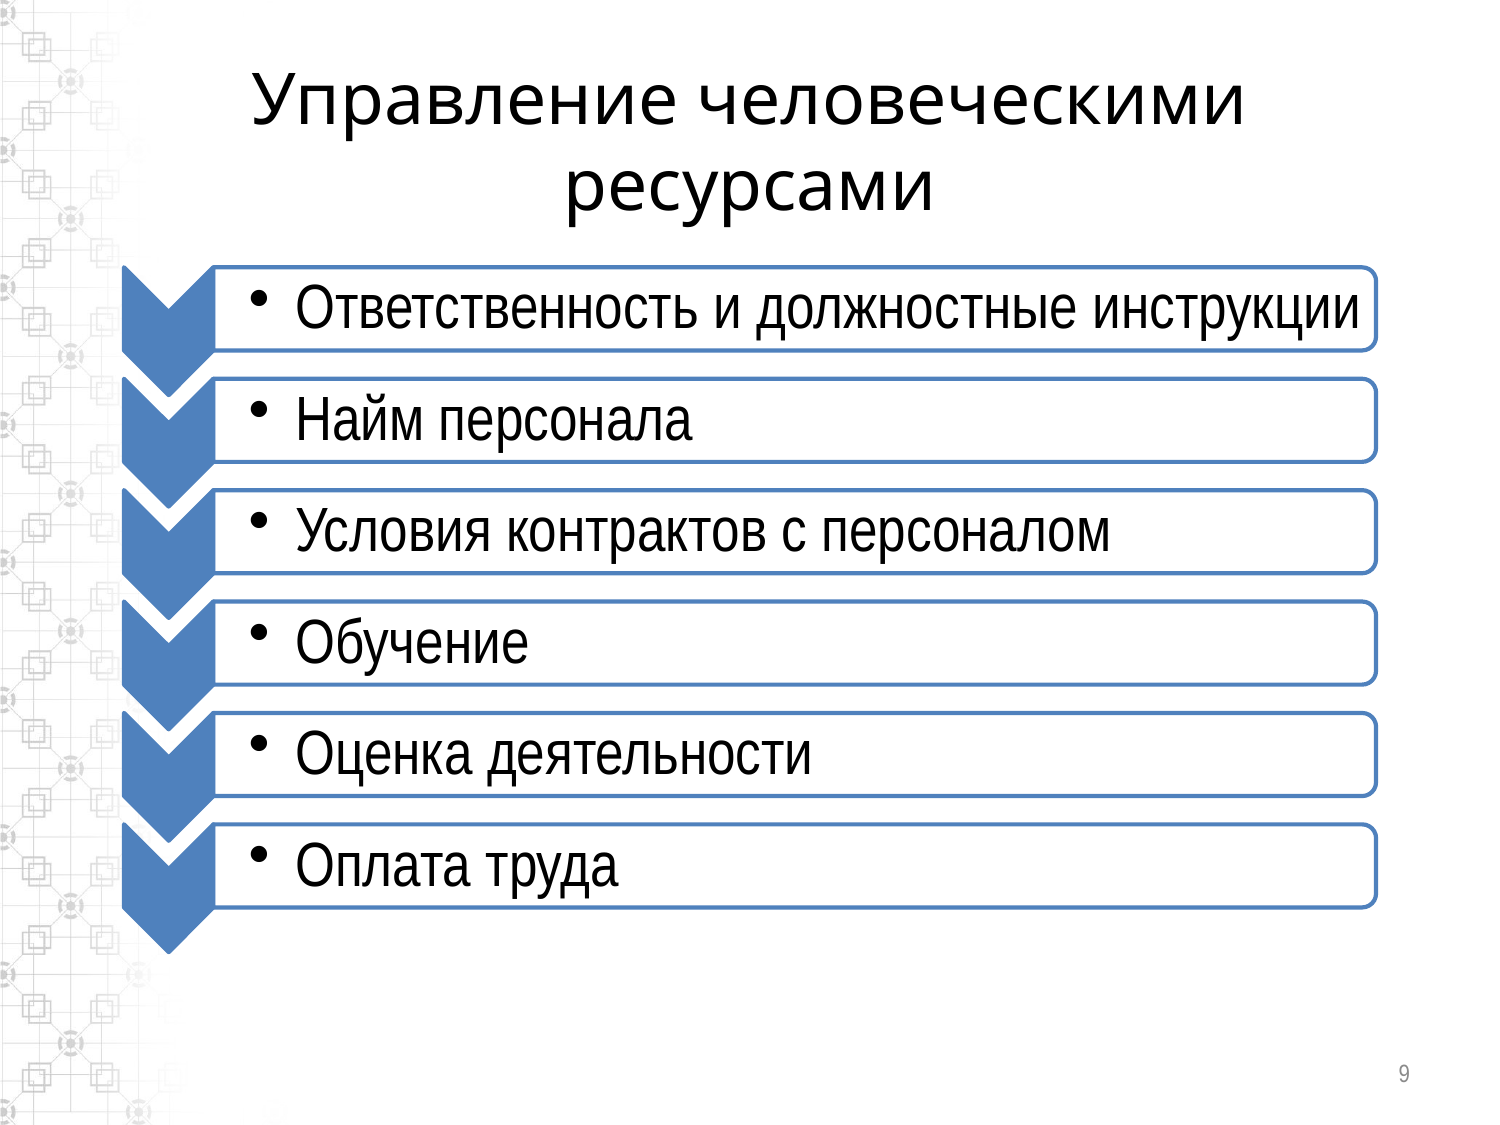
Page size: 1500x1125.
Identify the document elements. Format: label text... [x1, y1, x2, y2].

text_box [123, 266, 1377, 953]
picture [0, 0, 1500, 1125]
title Управление человеческими ресурсами [75, 45, 1425, 233]
slide_number 9 [1074, 1042, 1425, 1103]
